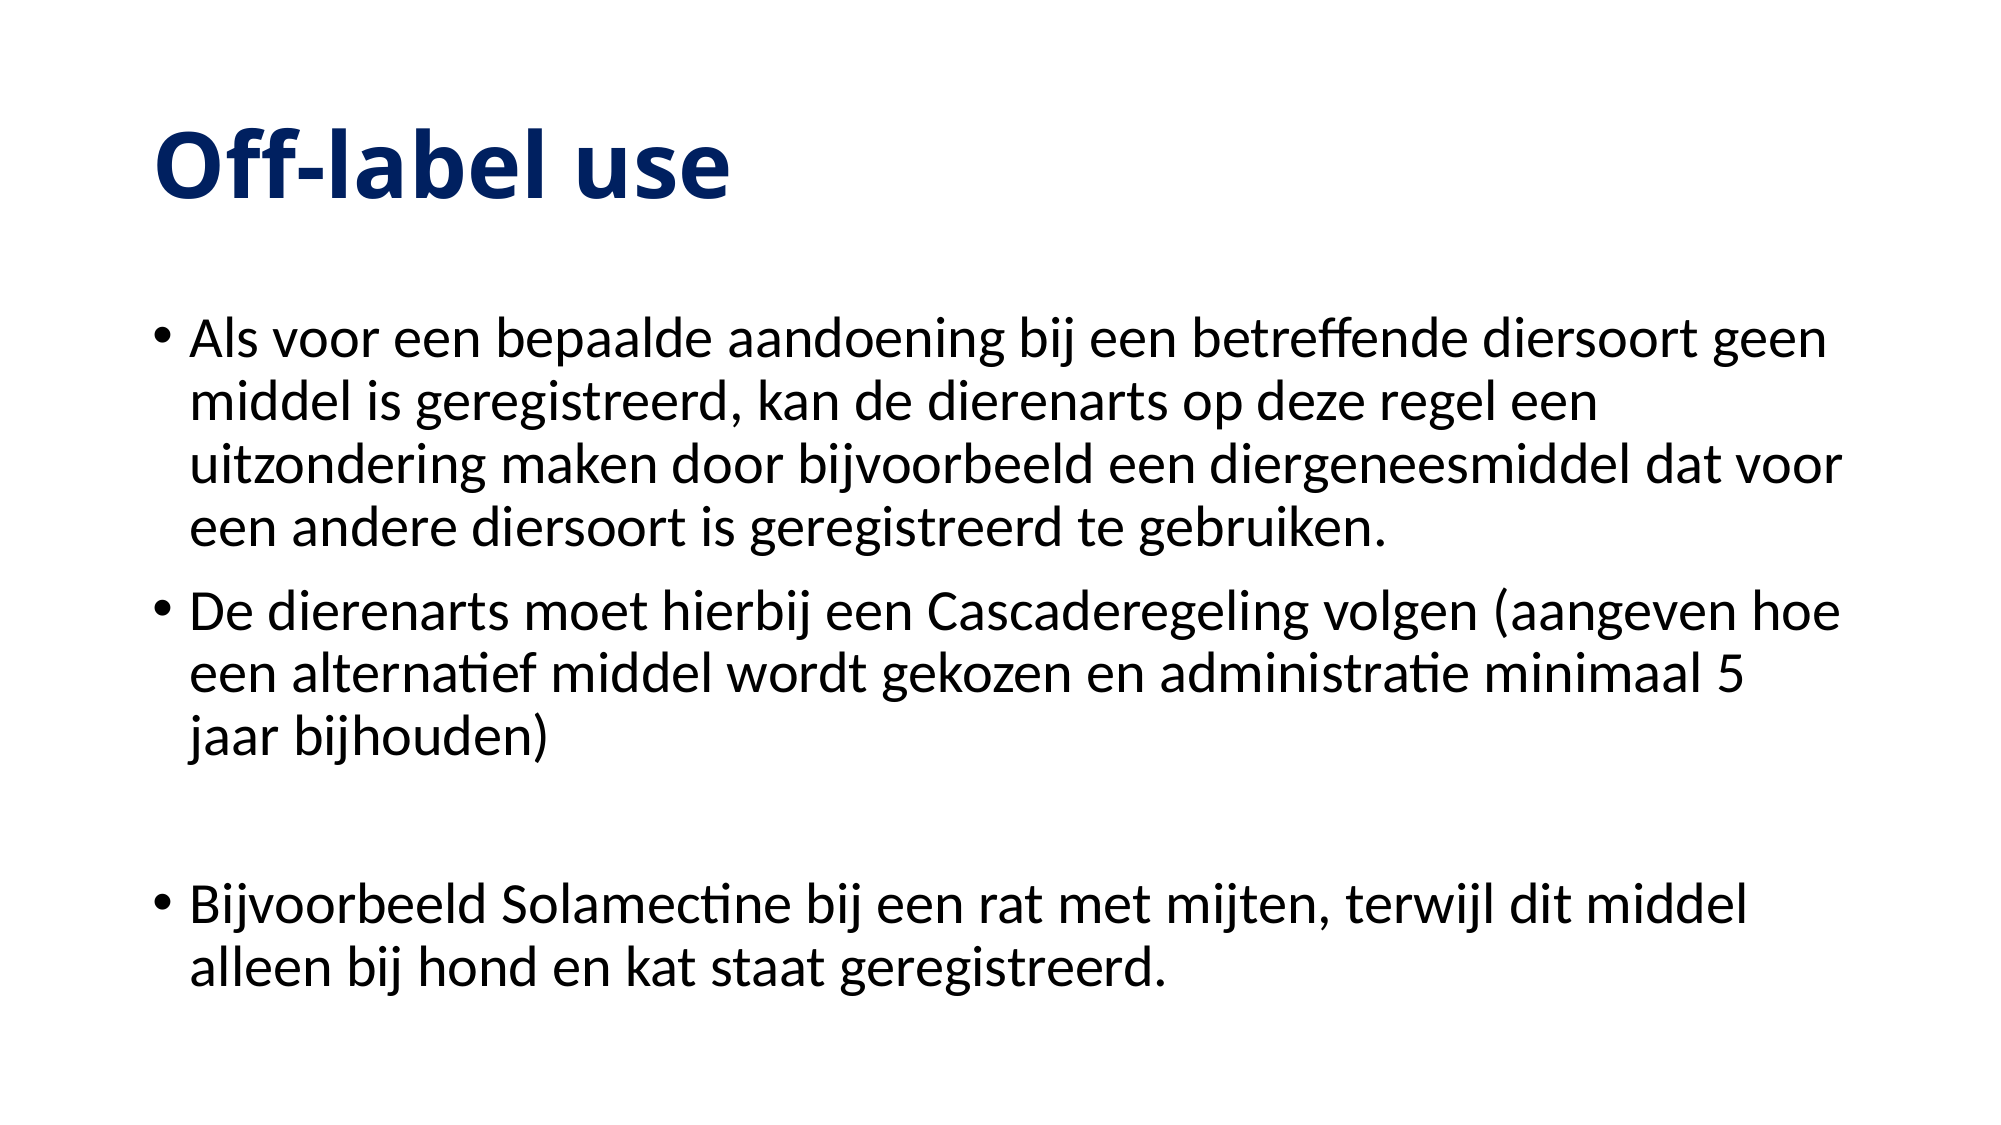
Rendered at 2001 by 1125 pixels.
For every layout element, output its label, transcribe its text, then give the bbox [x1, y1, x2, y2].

title Off-label use [137, 59, 1863, 278]
list Als voor een bepaalde aandoening bij een betreffende diersoort geen middel is geregistreerd, kan de dierenarts op deze regel een uitzondering maken door bijvoorbeeld een diergeneesmiddel dat voor een andere diersoort is geregistreerd te gebruiken. De dierenarts moet hierbij een Cascaderegeling volgen (aangeven hoe een alternatief middel wordt gekozen en administratie minimaal 5 jaar bijhouden) Bijvoorbeeld Solamectine bij een rat met mijten, terwijl dit middel alleen bij hond en kat staat geregistreerd. [137, 299, 1863, 1014]
